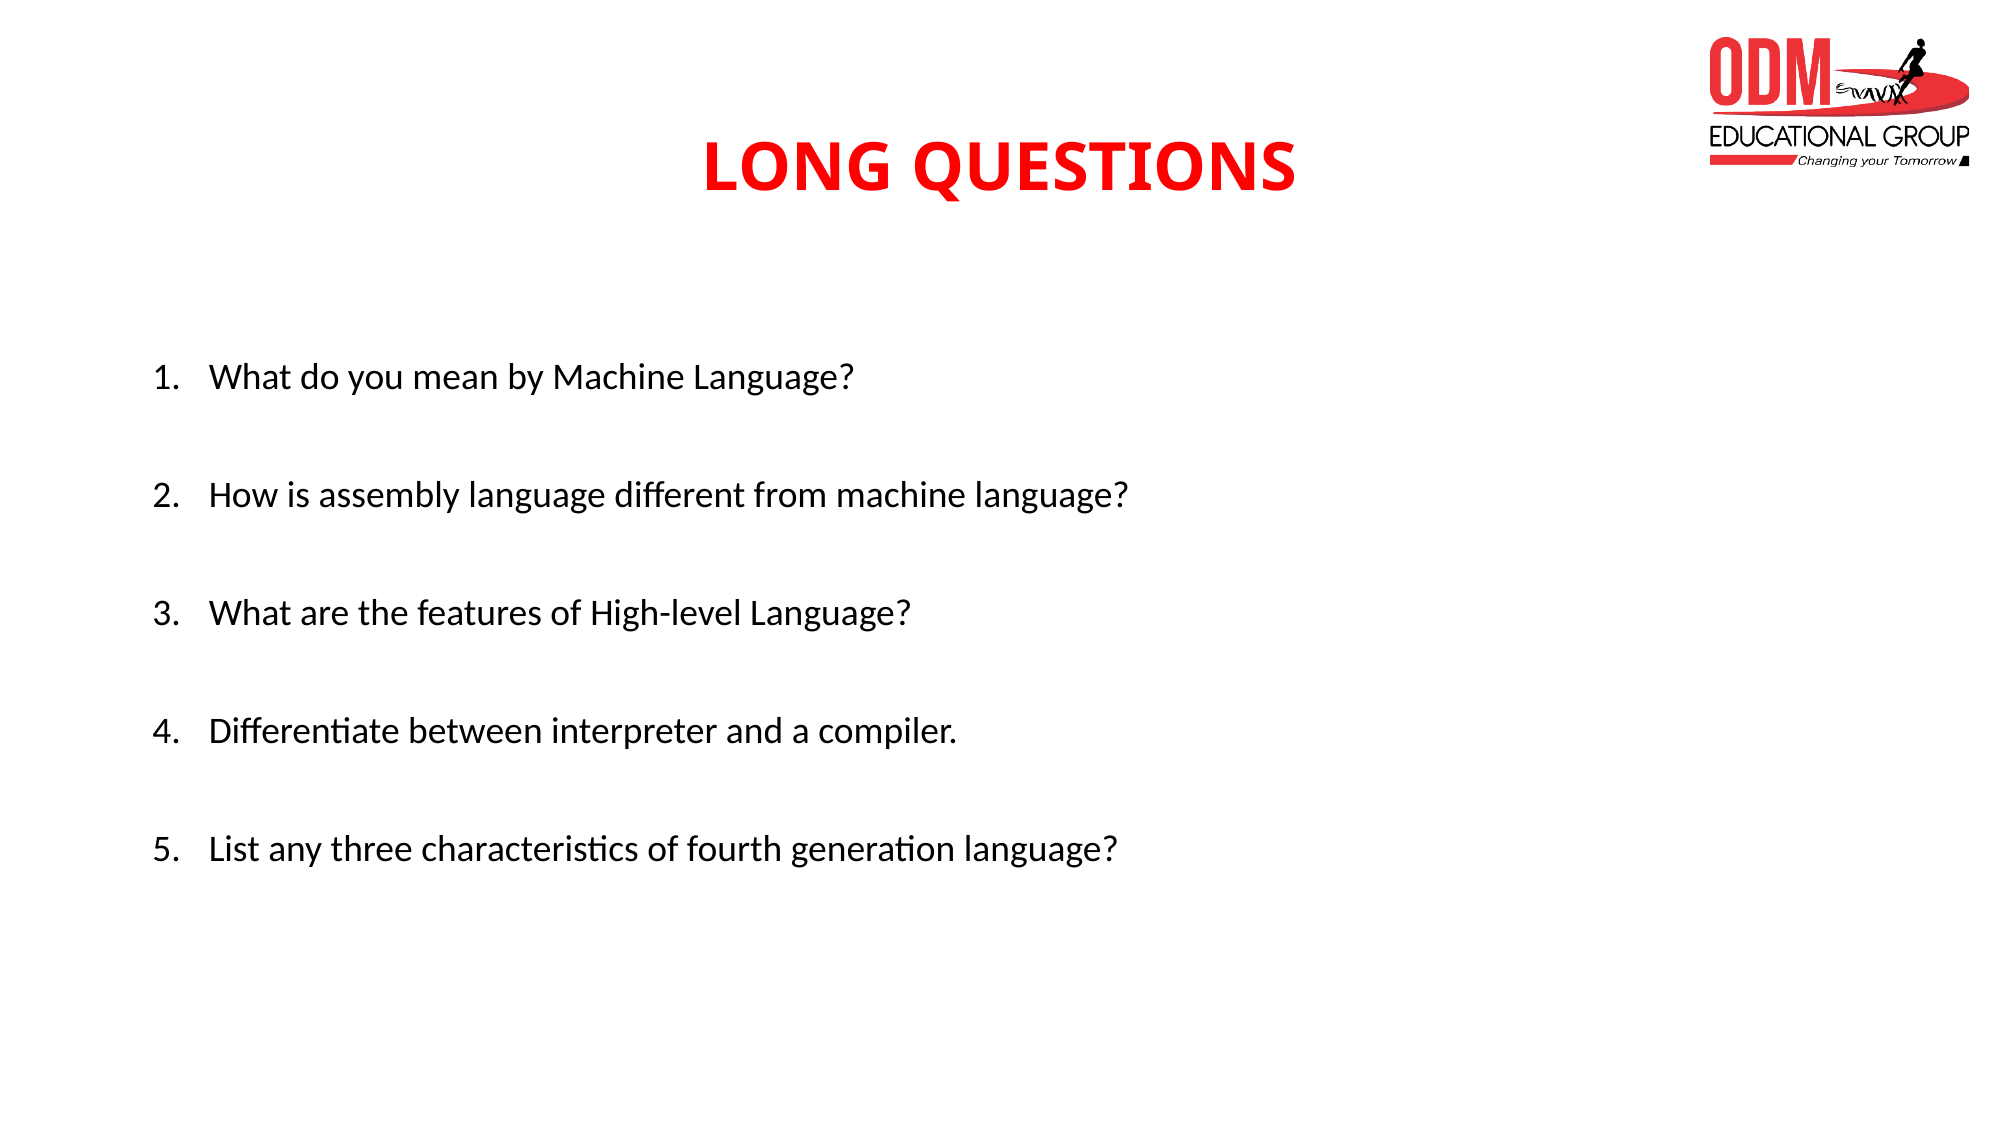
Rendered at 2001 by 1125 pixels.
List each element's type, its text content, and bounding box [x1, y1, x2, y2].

title LONG QUESTIONS [137, 59, 1863, 278]
text_box [1710, 37, 1970, 167]
list What do you mean by Machine Language? How is assembly language different from machine language? What are the features of High-level Language? Differentiate between interpreter and a compiler. List any three characteristics of fourth generation language? [137, 299, 1863, 1014]
